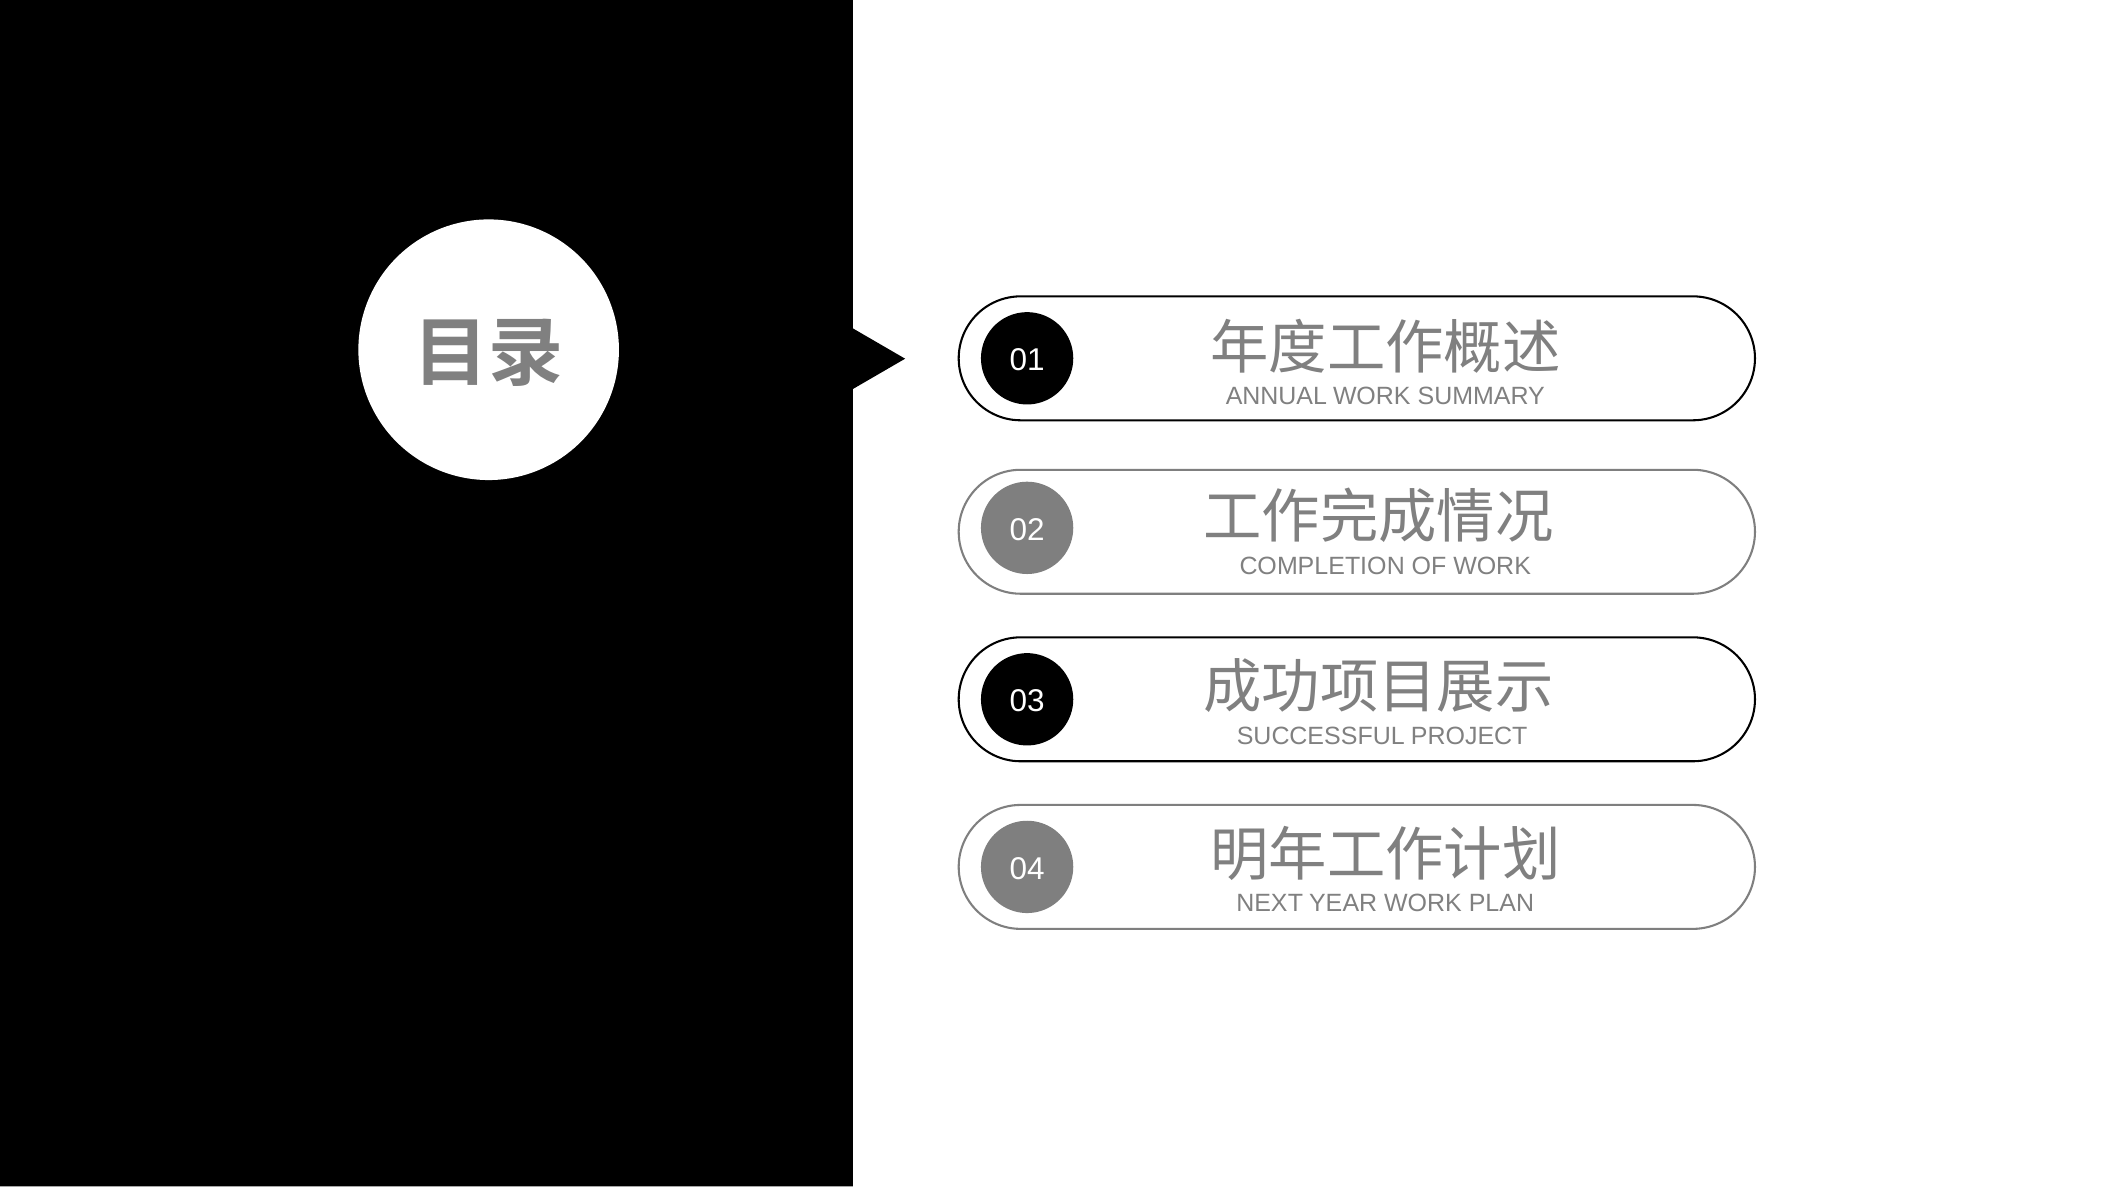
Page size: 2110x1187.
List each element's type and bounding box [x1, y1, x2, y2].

text_box [958, 469, 1755, 594]
text_box [958, 296, 1755, 421]
text_box [958, 804, 1755, 929]
text_box [0, 0, 906, 1187]
text_box [958, 637, 1755, 762]
